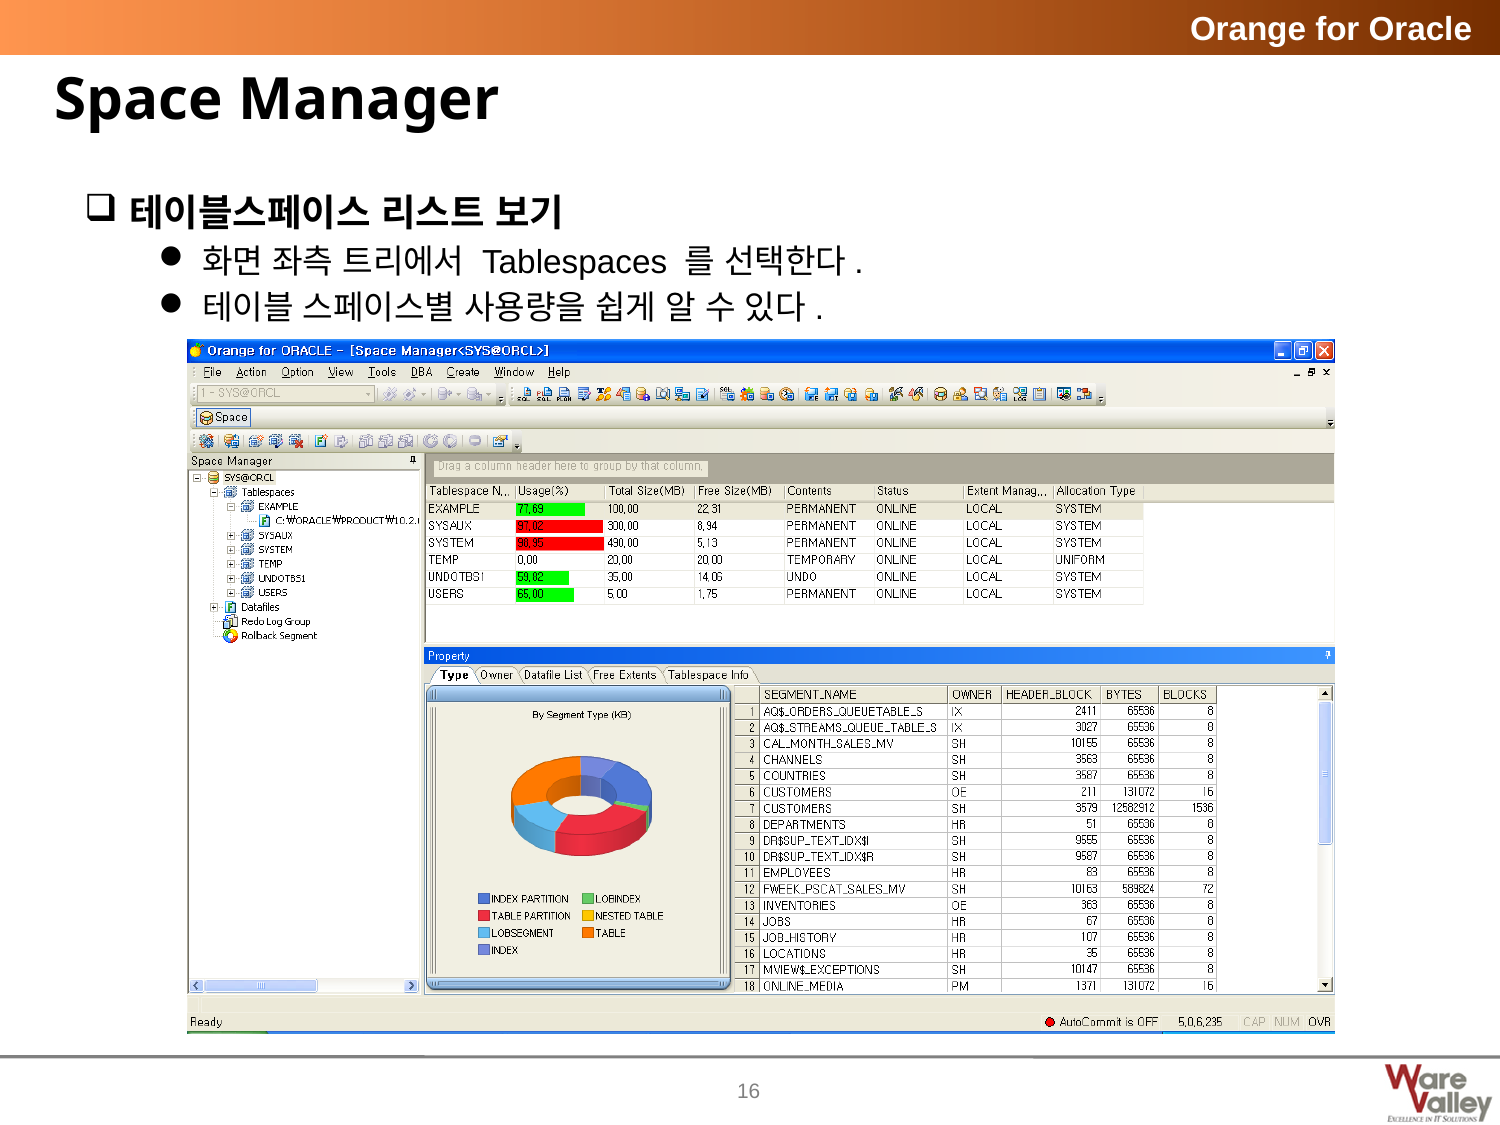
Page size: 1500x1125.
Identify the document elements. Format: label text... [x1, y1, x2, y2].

title Space Manager [39, 54, 1461, 150]
picture [187, 339, 1335, 1034]
picture [1376, 1060, 1500, 1125]
list 테이블스페이스 리스트 보기 화면 좌측 트리에서 Tablespaces 를 선택한다. 테이블 스페이스별 사용량을 쉽게 알 수 있다. [69, 184, 1459, 1012]
